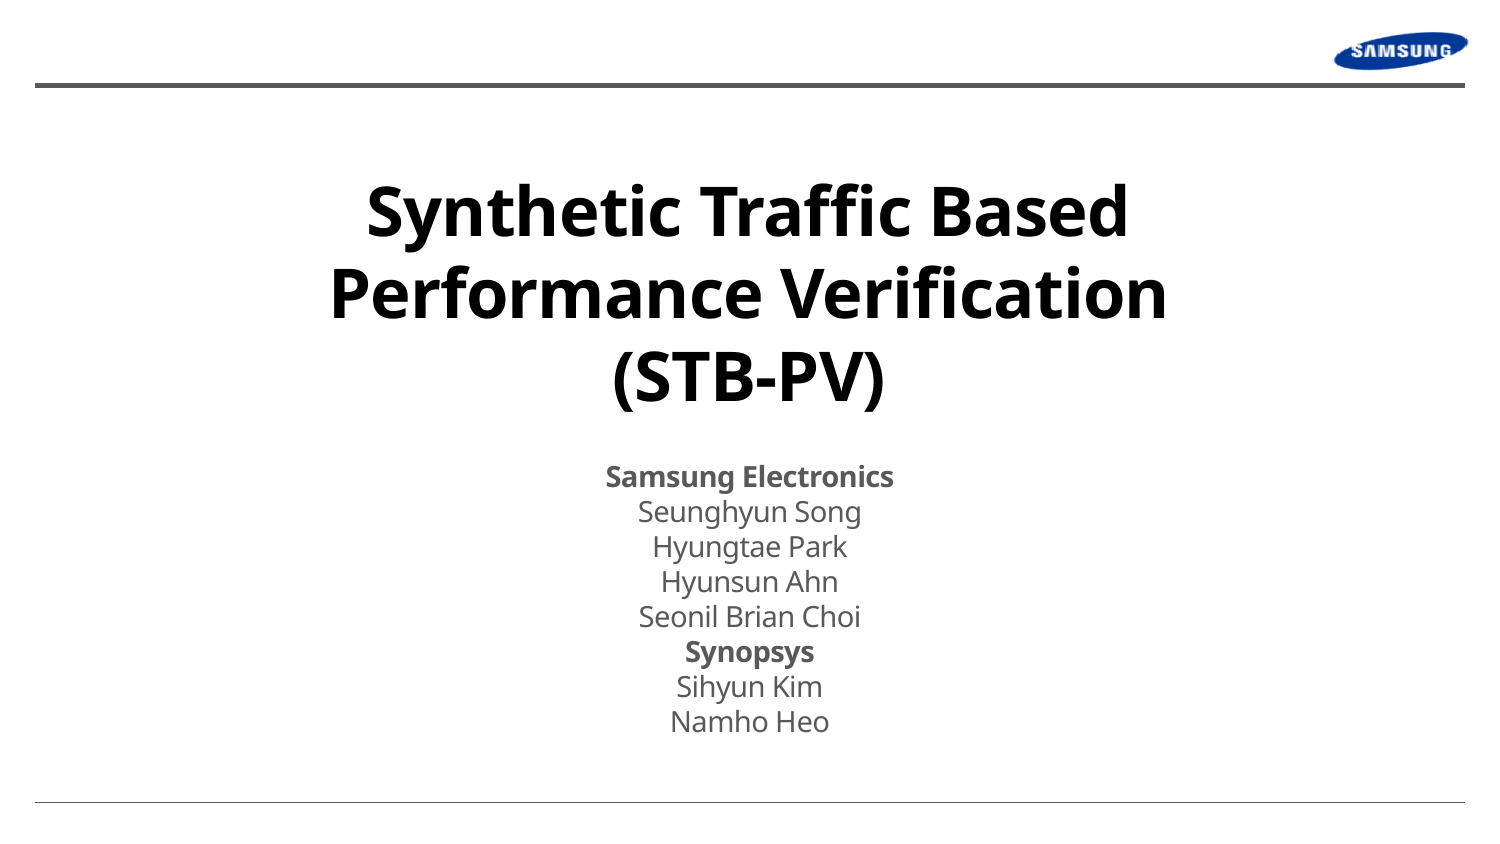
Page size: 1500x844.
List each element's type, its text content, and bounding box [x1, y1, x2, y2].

picture [1320, 14, 1486, 88]
title Synthetic Traffic Based Performance Verification (STB-PV) [48, 161, 1450, 446]
subtitle Samsung Electronics Seunghyun Song Hyungtae Park Hyunsun Ahn Seonil Brian Choi Synopsys Sihyun Kim Namho Heo [69, 446, 1431, 794]
